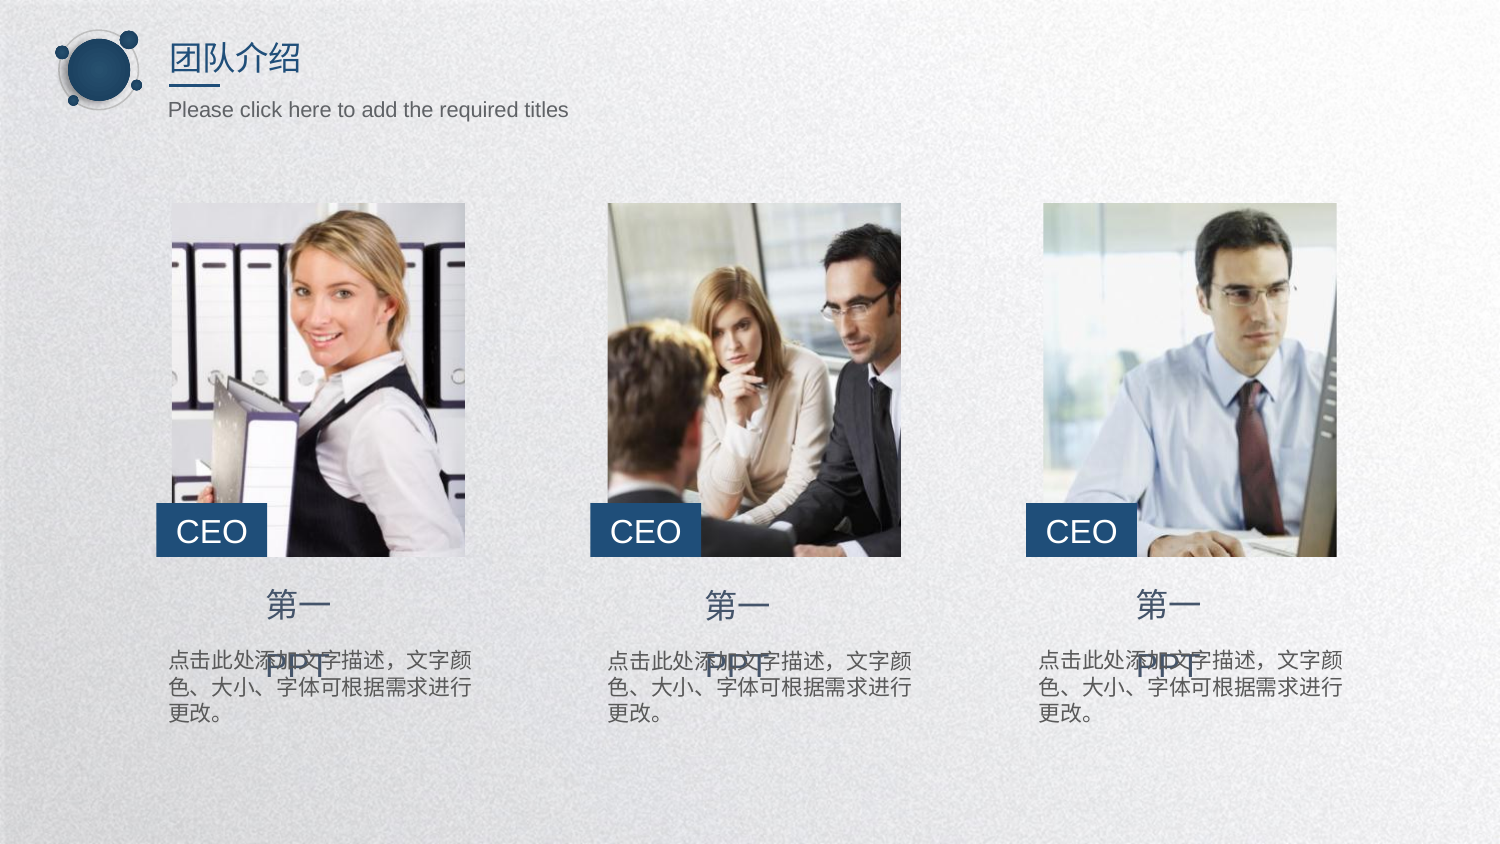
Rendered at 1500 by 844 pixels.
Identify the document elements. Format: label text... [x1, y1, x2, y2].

text_box CEO [1025, 502, 1138, 558]
text_box CEO [589, 502, 702, 558]
text_box 点击此处添加文字描述，文字颜色、大小、字体可根据需求进行更改。 [153, 639, 509, 733]
text_box 点击此处添加文字描述，文字颜色、大小、字体可根据需求进行更改。 [592, 640, 948, 734]
text_box [1042, 203, 1338, 558]
text_box 第一PPT [690, 557, 826, 640]
picture [0, 0, 1500, 844]
text_box Please click here to add the required titles [153, 88, 677, 130]
text_box [171, 203, 466, 558]
text_box CEO [155, 502, 268, 558]
text_box 第一PPT [1120, 556, 1257, 639]
text_box 第一PPT [250, 556, 386, 639]
text_box [607, 203, 902, 558]
text_box 团队介绍 [154, 30, 318, 85]
text_box 点击此处添加文字描述，文字颜色、大小、字体可根据需求进行更改。 [1024, 639, 1379, 733]
